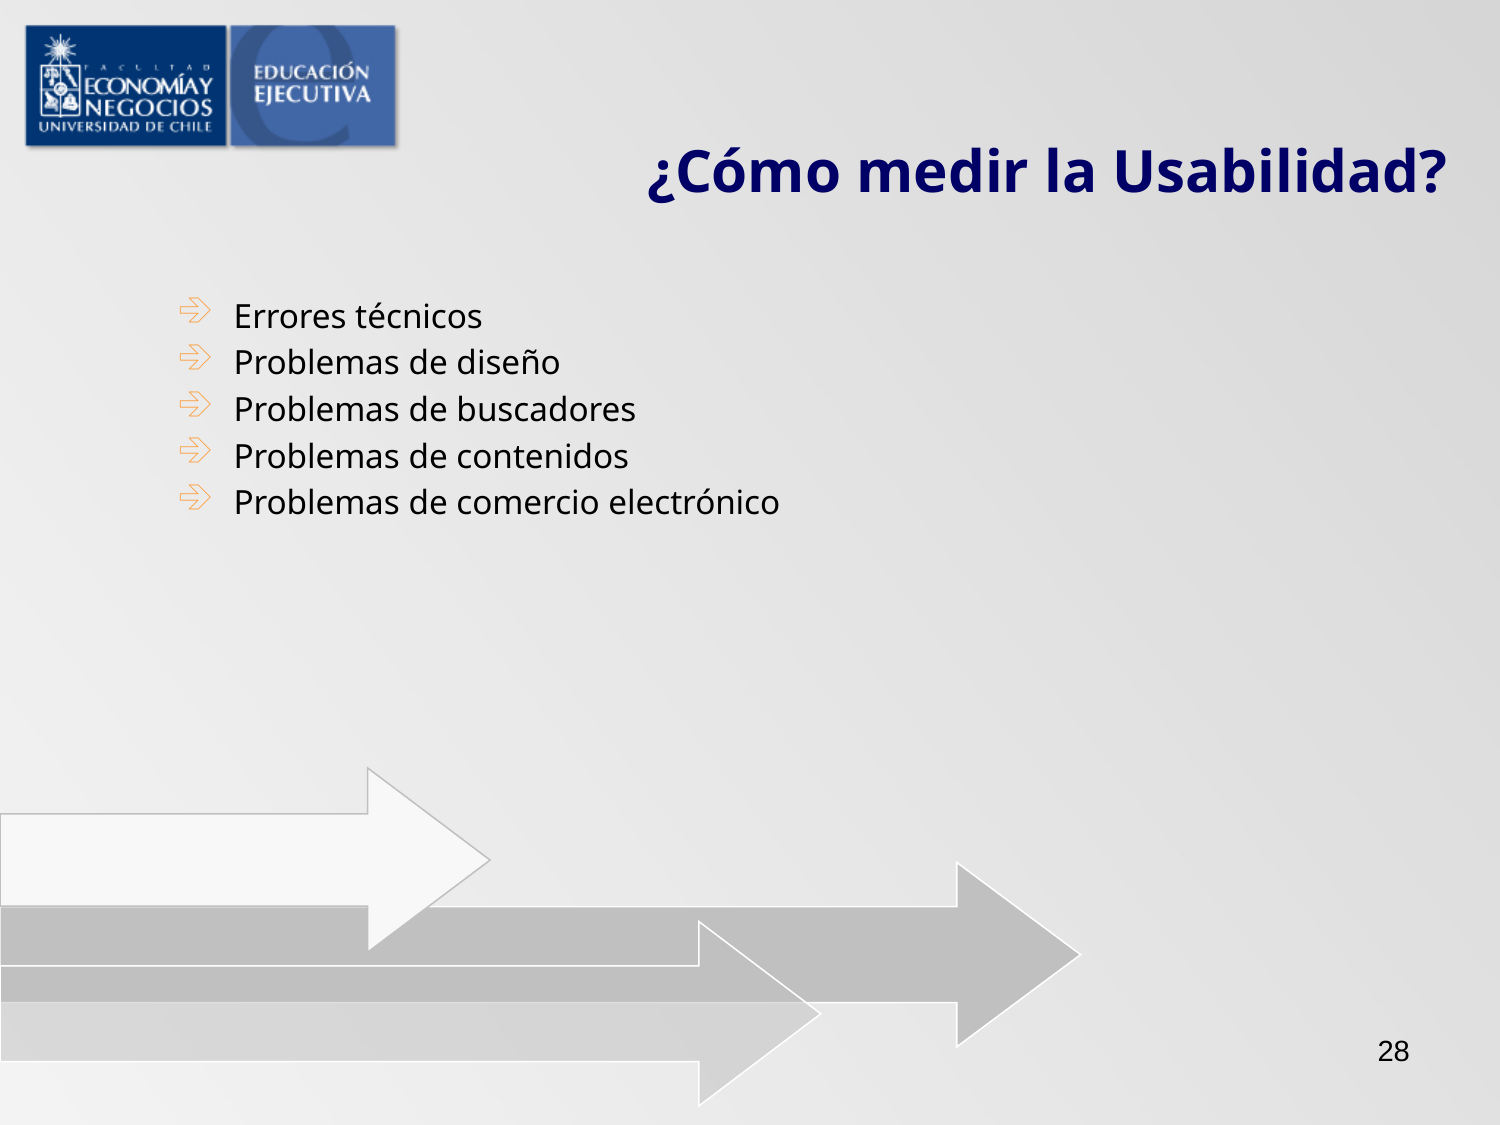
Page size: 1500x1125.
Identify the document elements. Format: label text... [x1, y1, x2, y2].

picture [0, 0, 1500, 1125]
slide_number 28 [1074, 1024, 1426, 1103]
list Errores técnicos Problemas de diseño Problemas de buscadores Problemas de contenidos Problemas de comercio electrónico [162, 287, 1463, 1001]
title ¿Cómo medir la Usabilidad? [162, 74, 1463, 263]
